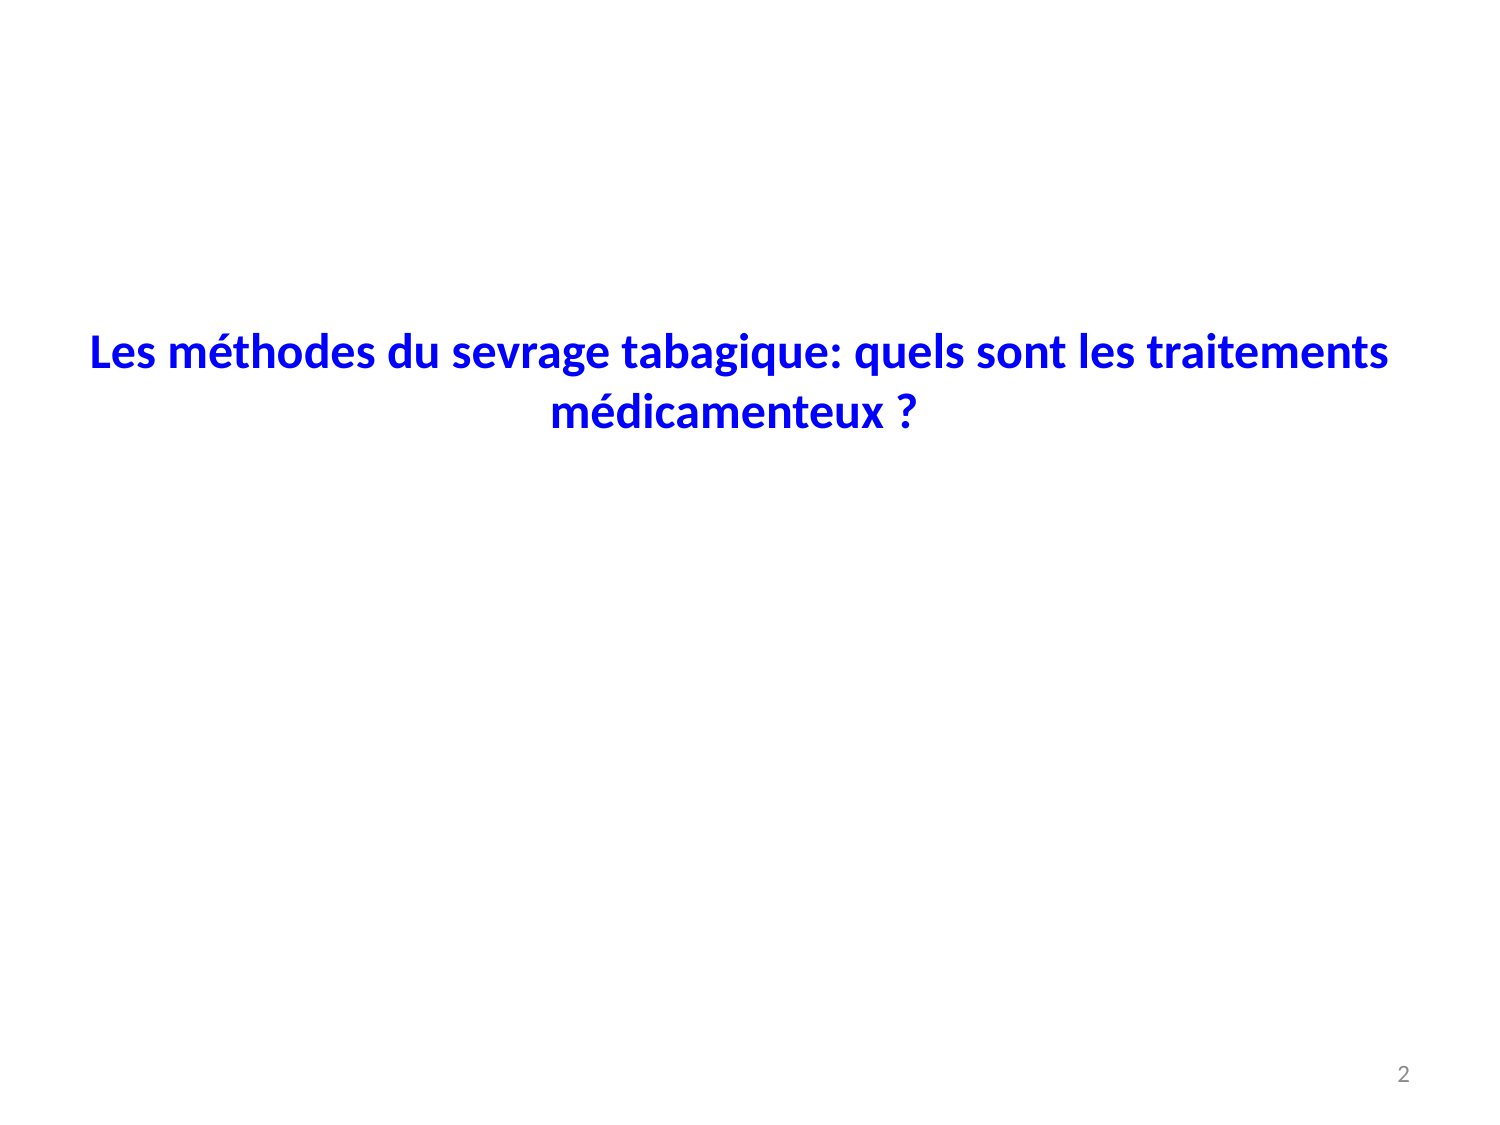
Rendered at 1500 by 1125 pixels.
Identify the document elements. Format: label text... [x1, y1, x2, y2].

title Les méthodes du sevrage tabagique: quels sont les traitements médicamenteux ? [64, 314, 1415, 502]
slide_number 2 [1074, 1042, 1425, 1103]
